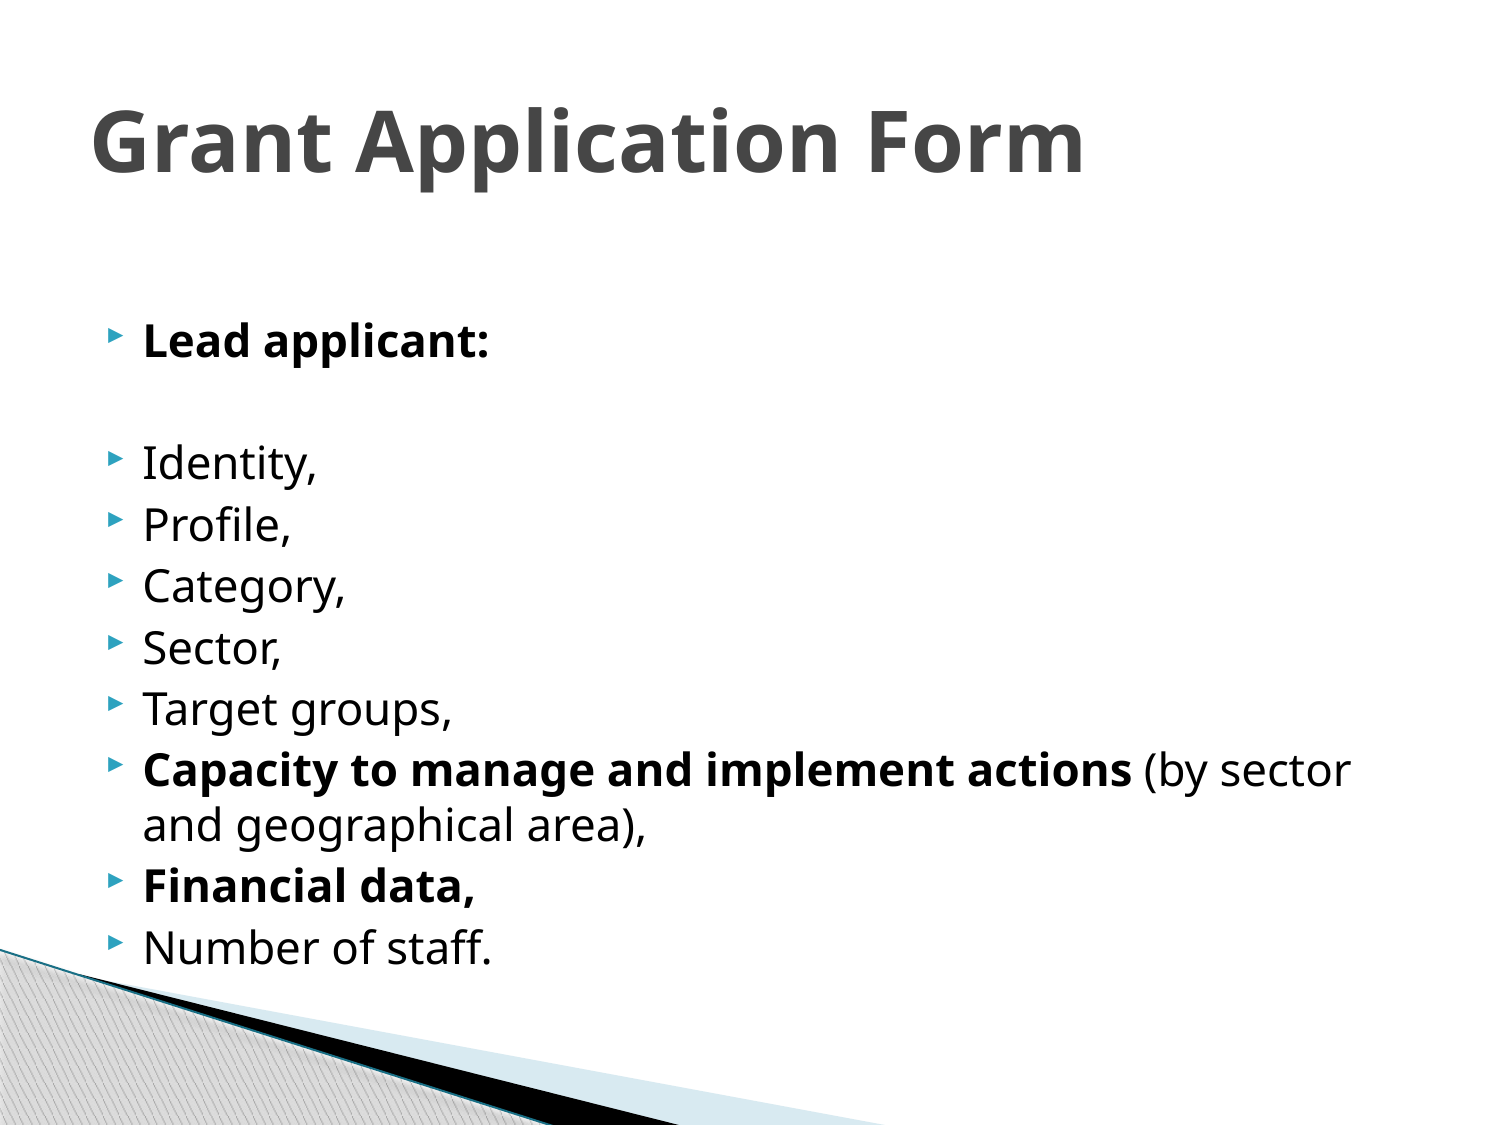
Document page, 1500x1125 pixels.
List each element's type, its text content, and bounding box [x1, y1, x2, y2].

title Grant Application Form [75, 45, 1425, 233]
list Lead applicant: Identity, Profile, Category, Sector, Target groups, Capacity to manage and implement actions (by sector and geographical area), Financial data, Number of staff. [75, 243, 1425, 986]
